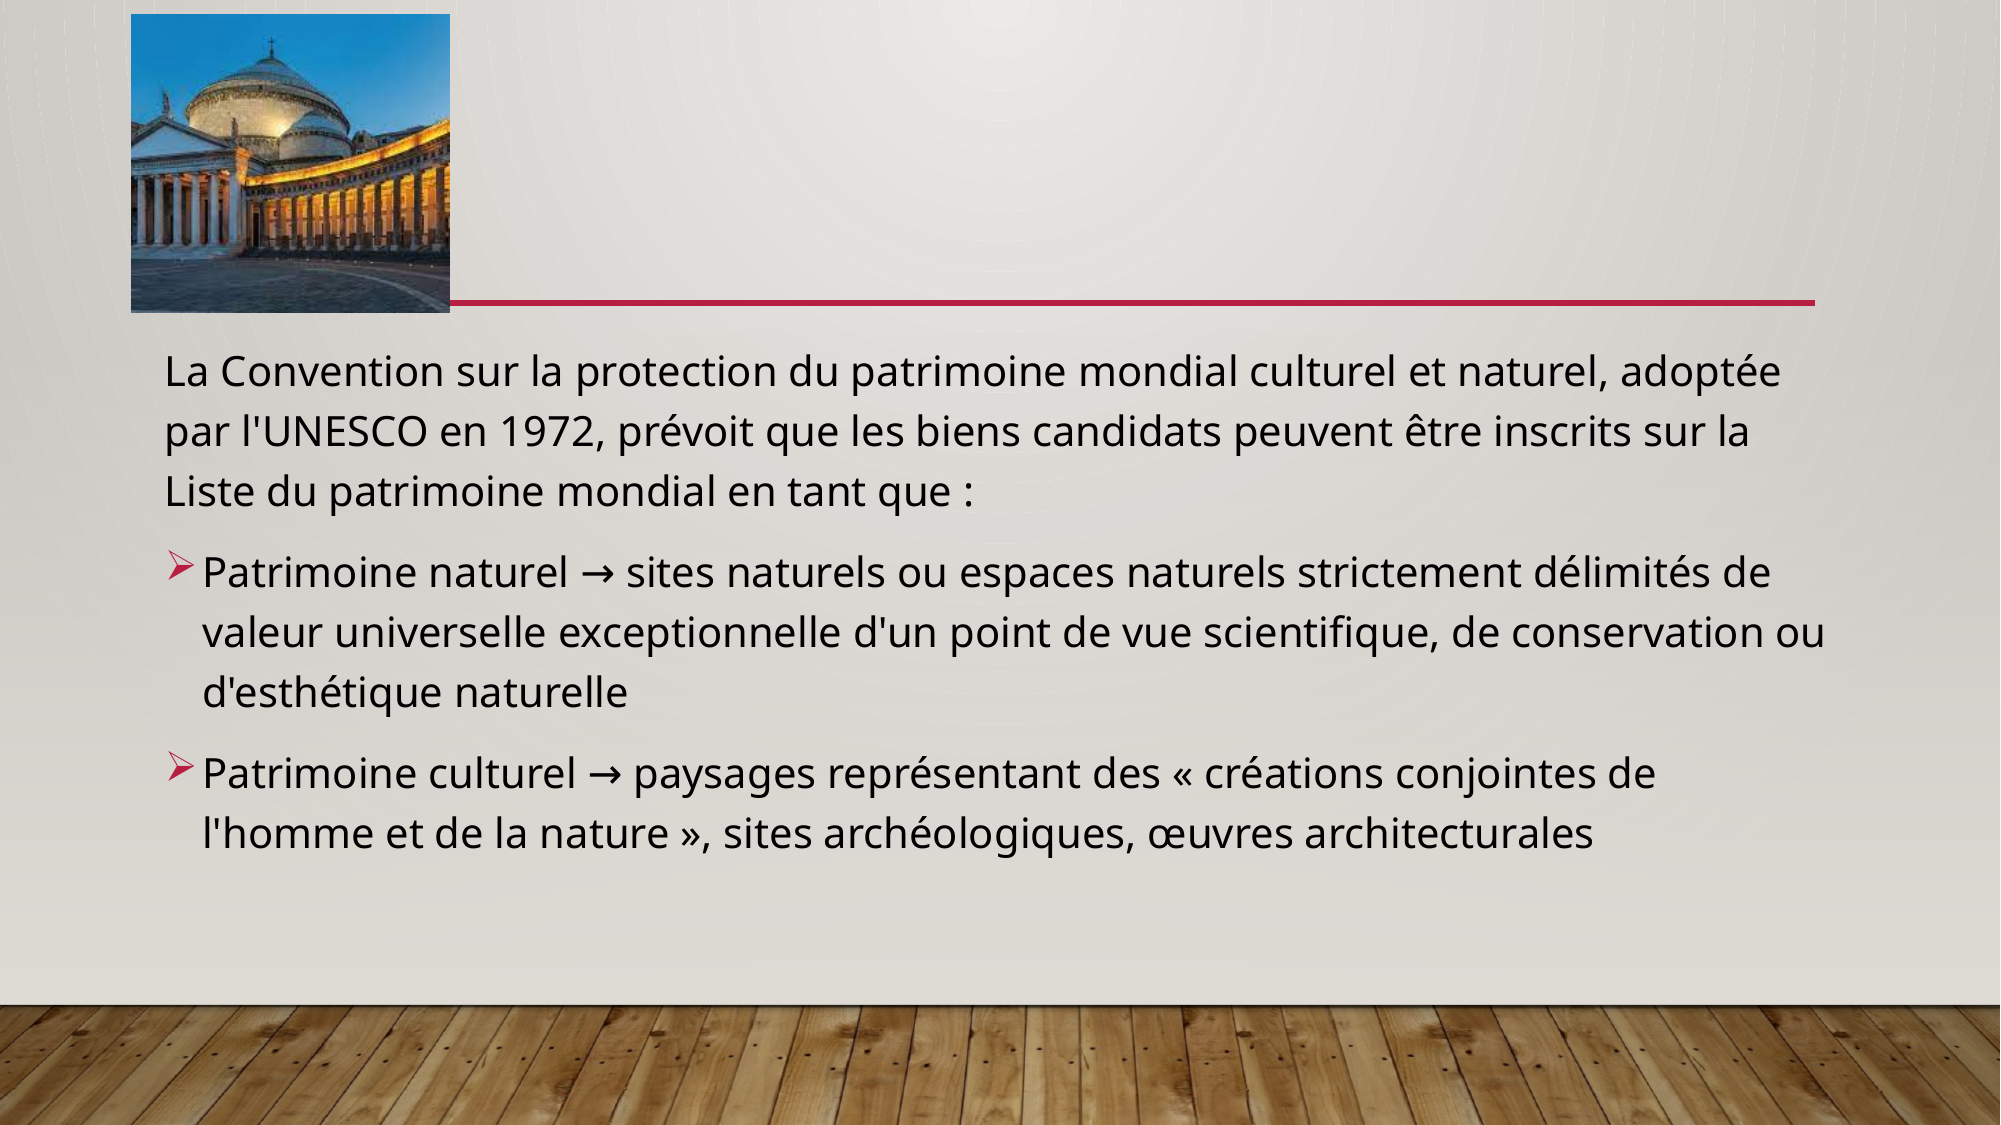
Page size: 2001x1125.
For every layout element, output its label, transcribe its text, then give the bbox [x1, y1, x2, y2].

picture [0, 1005, 2000, 1125]
list La Convention sur la protection du patrimoine mondial culturel et naturel, adoptée par l'UNESCO en 1972, prévoit que les biens candidats peuvent être inscrits sur la Liste du patrimoine mondial en tant que : Patrimoine naturel → sites naturels ou espaces naturels strictement délimités de valeur universelle exceptionnelle d'un point de vue scientifique, de conservation ou d'esthétique naturelle Patrimoine culturel → paysages représentant des « créations conjointes de l'homme et de la nature », sites archéologiques, œuvres architecturales [149, 327, 1851, 889]
picture [131, 14, 451, 313]
